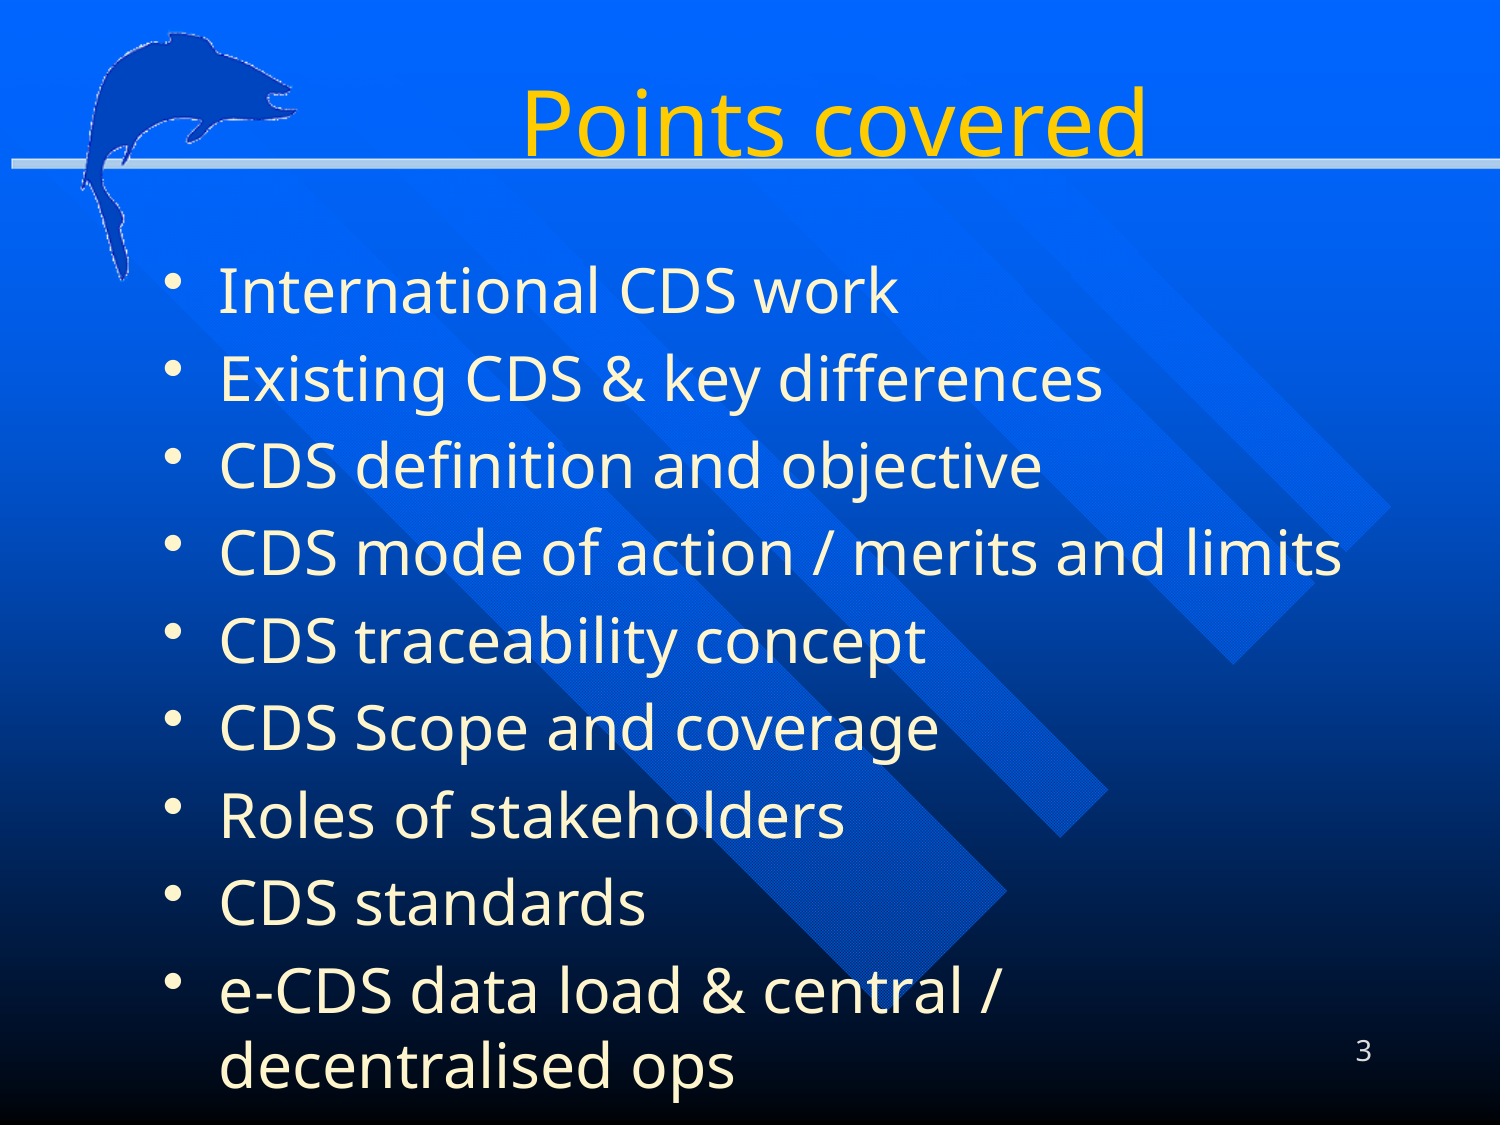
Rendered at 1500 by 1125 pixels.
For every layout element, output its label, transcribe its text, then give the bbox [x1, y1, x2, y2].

picture [0, 0, 1500, 1125]
slide_number 3 [1074, 1025, 1388, 1100]
title Points covered [171, 42, 1500, 197]
list International CDS work Existing CDS & key differences CDS definition and objective CDS mode of action / merits and limits CDS traceability concept CDS Scope and coverage Roles of stakeholders CDS standards e-CDS data load & central / decentralised ops [147, 243, 1424, 1071]
